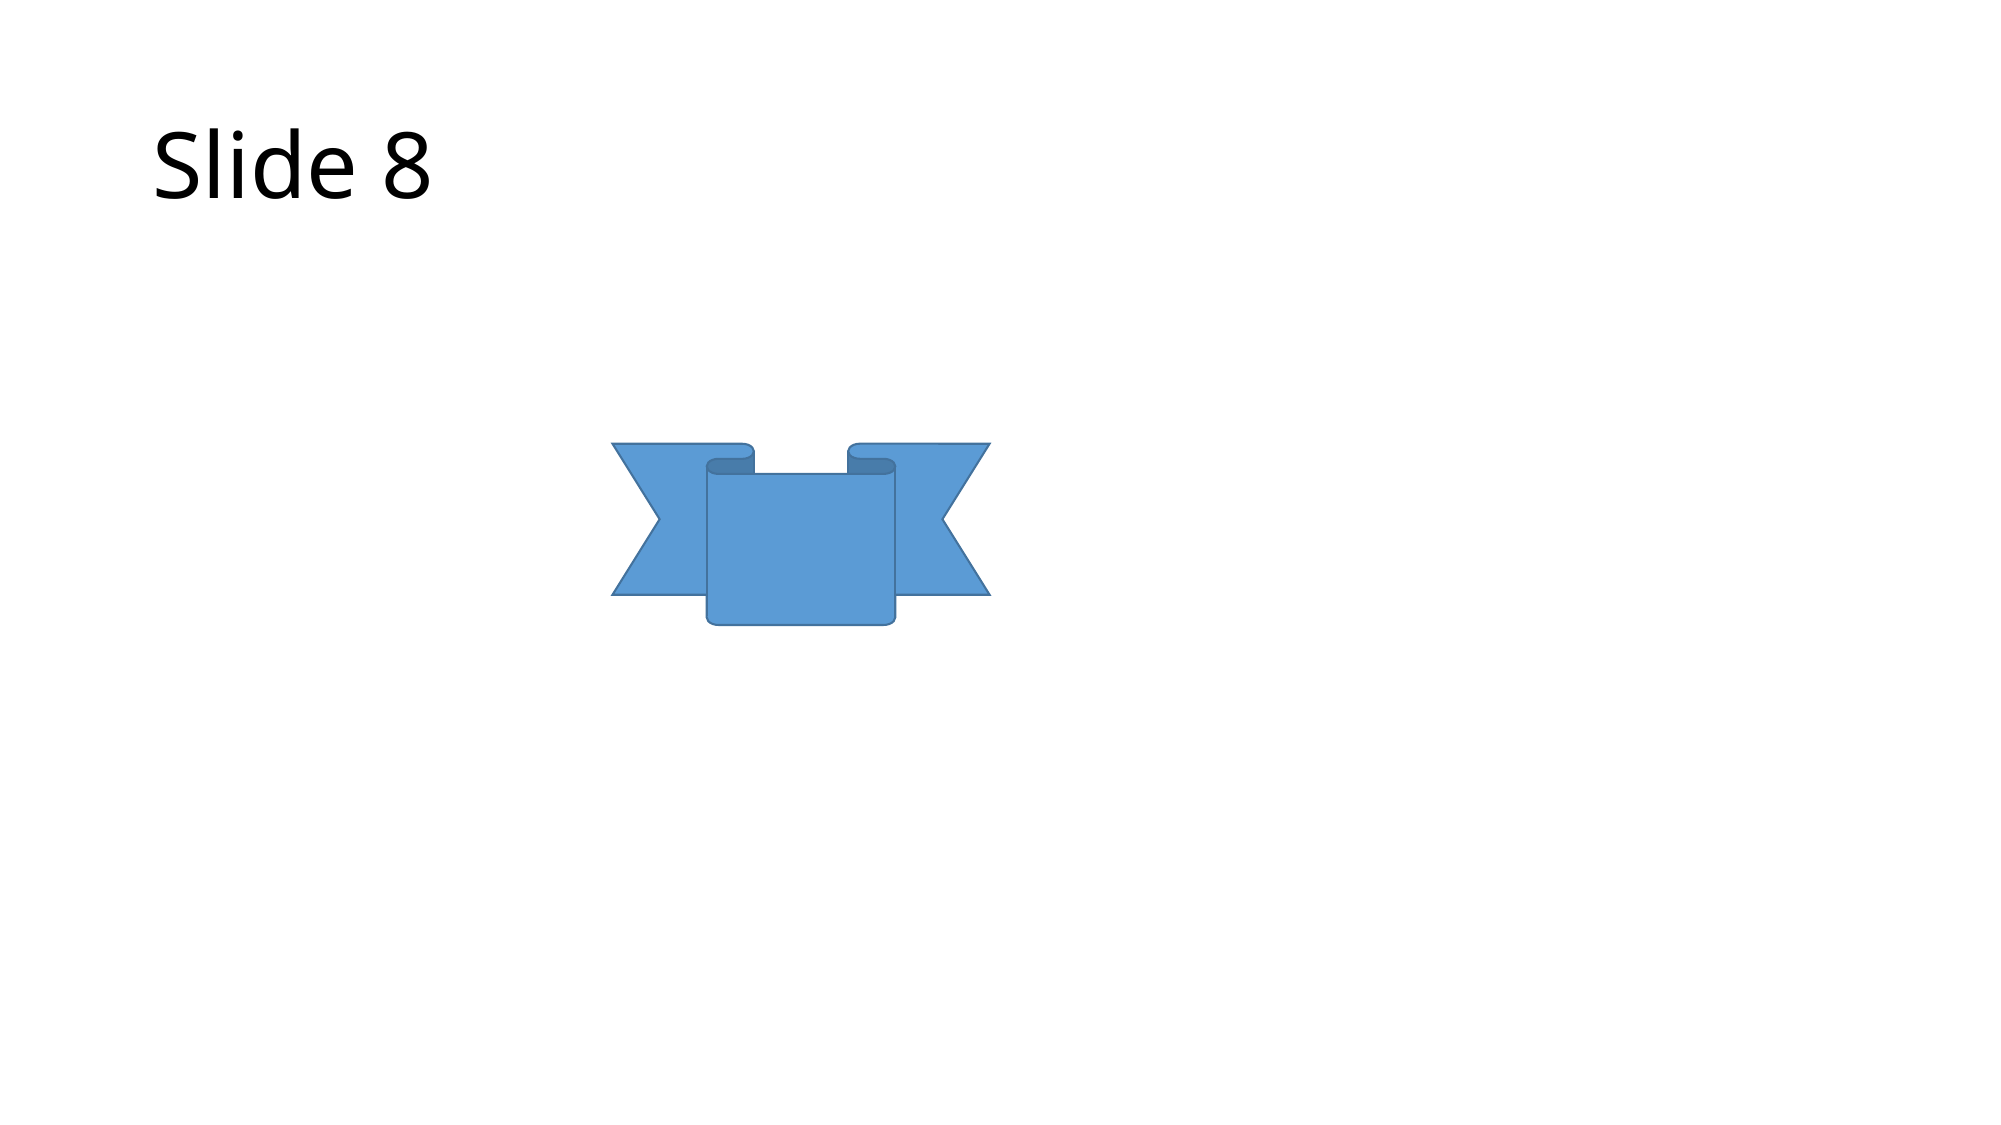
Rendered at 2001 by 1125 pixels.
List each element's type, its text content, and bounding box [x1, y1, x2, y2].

text_box [610, 442, 992, 627]
title Slide 8 [137, 59, 1863, 278]
